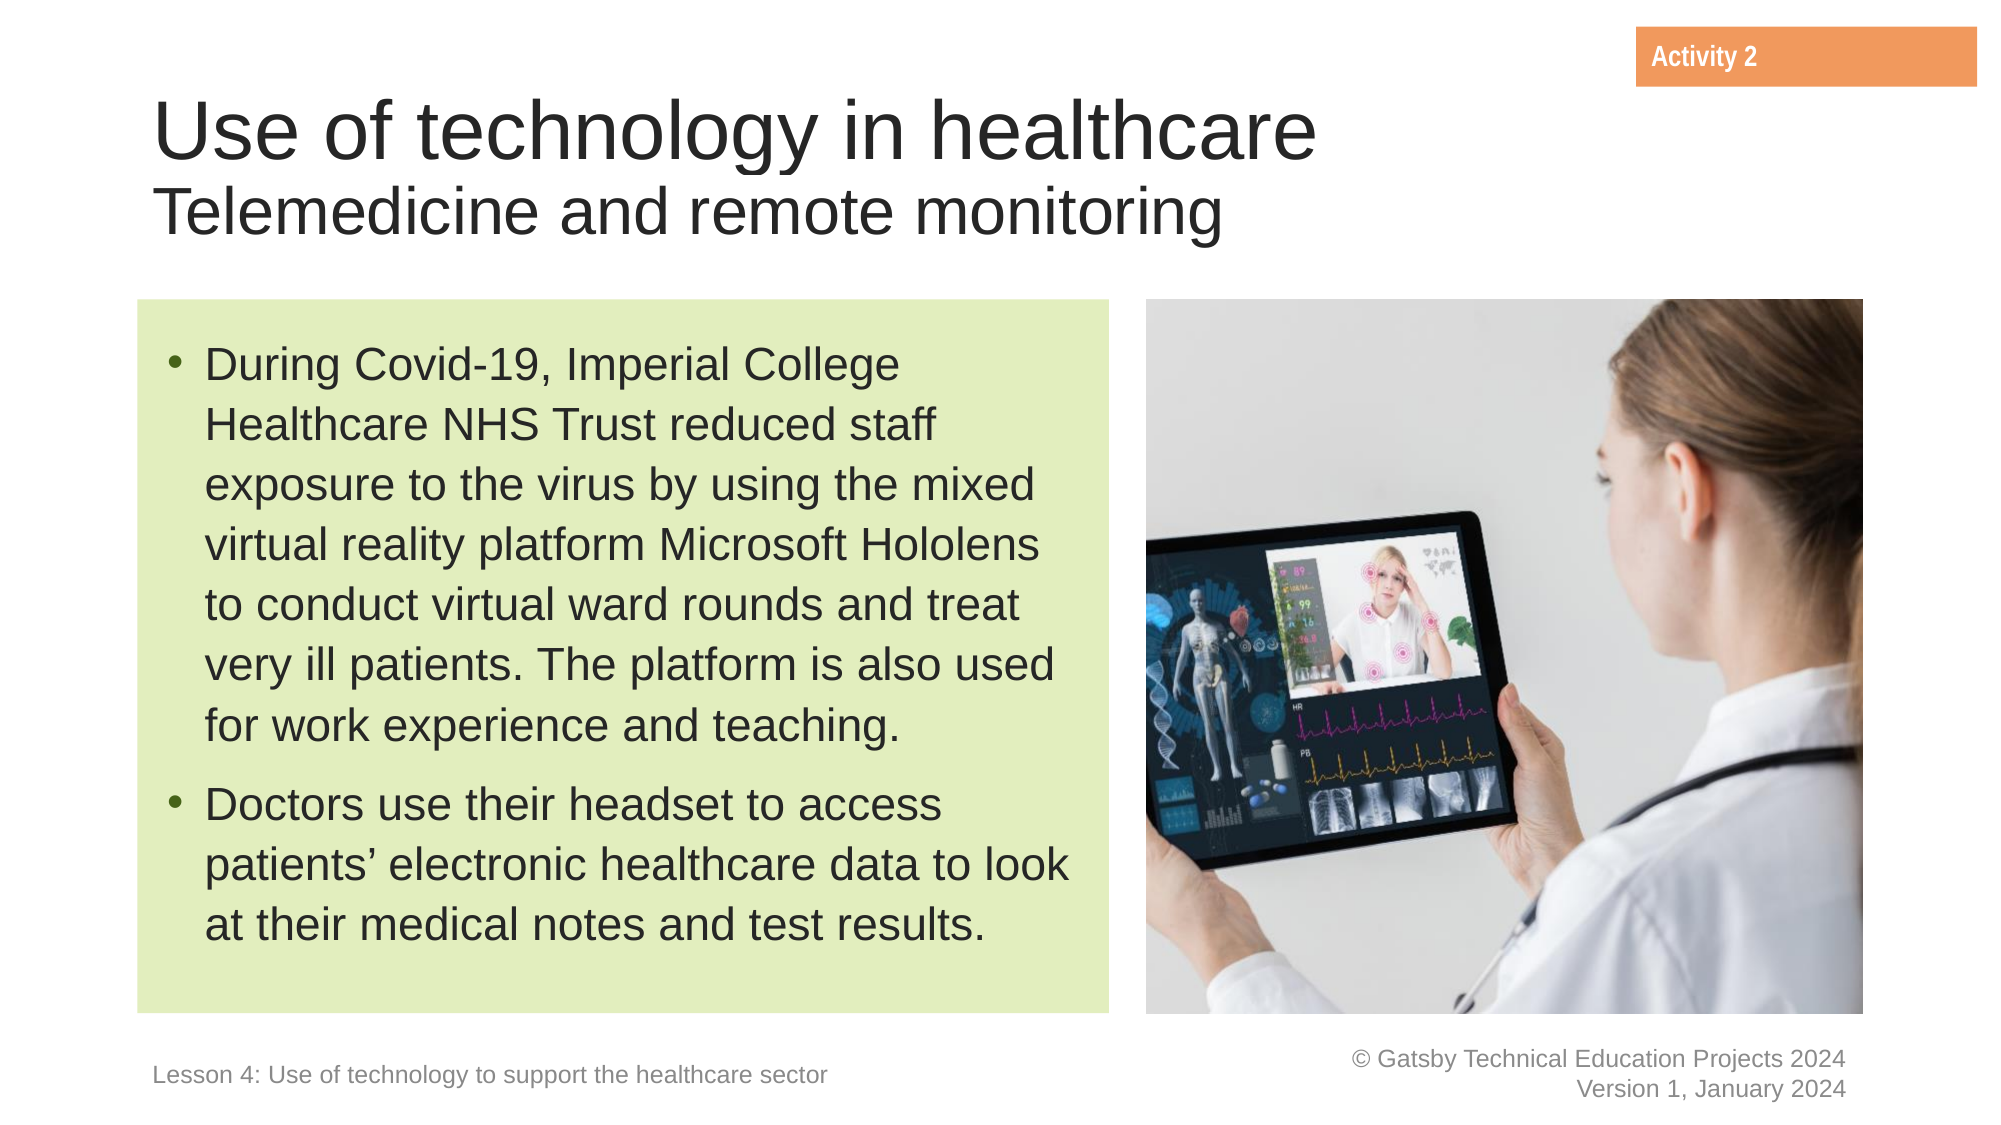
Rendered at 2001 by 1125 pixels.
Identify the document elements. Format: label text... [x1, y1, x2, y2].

list During Covid-19, Imperial College Healthcare NHS Trust reduced staff exposure to the virus by using the mixed virtual reality platform Microsoft Hololens to conduct virtual ward rounds and treat very ill patients. ​The platform is also used for work experience and teaching. Doctors use their headset to access patients’ electronic healthcare data to look at their medical notes and test results. [137, 299, 1109, 1014]
list Activity 2 [1636, 26, 1978, 87]
picture [1146, 299, 1863, 1014]
list Lesson 4: Use of technology to support the healthcare sector [137, 1042, 973, 1103]
title Use of technology in healthcare Telemedicine and remote monitoring [137, 59, 1863, 278]
